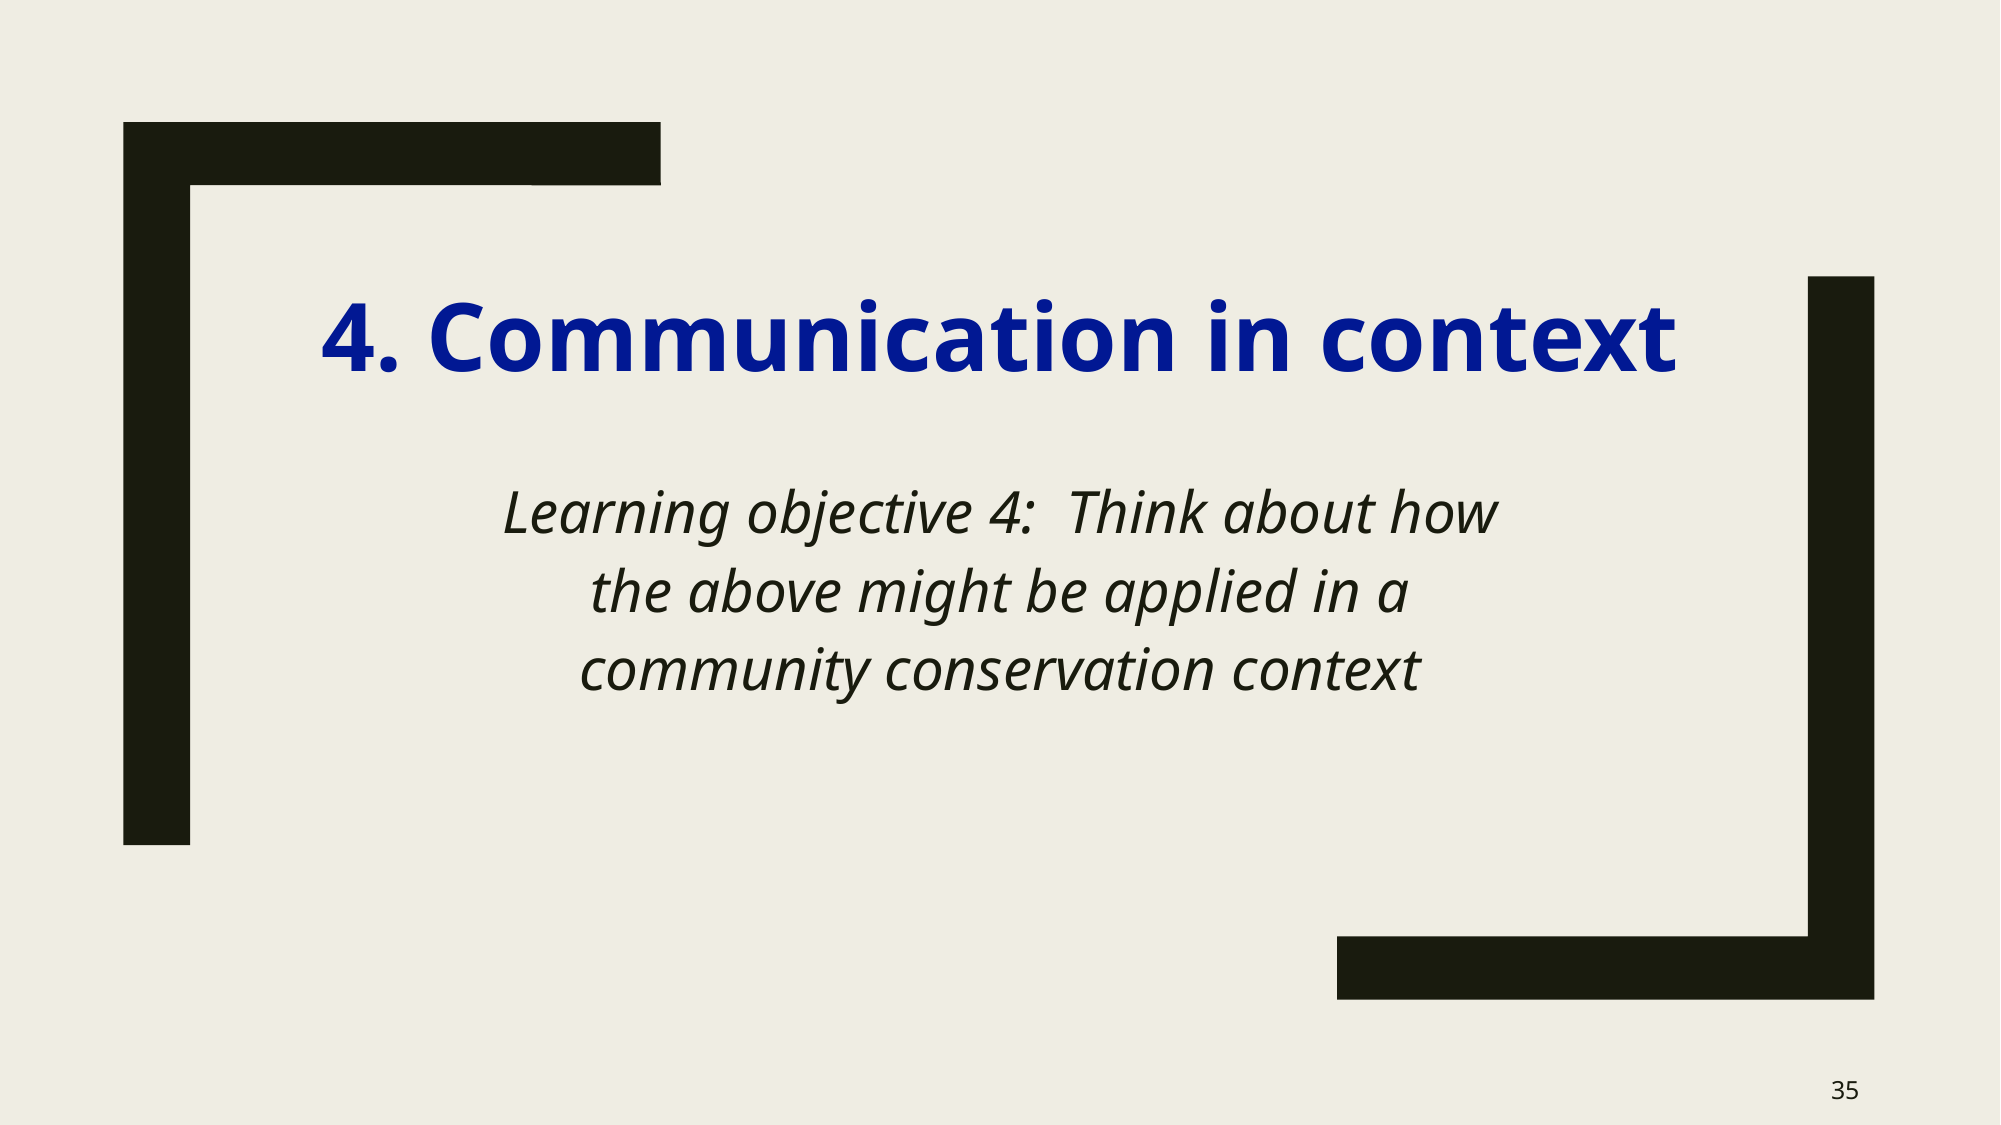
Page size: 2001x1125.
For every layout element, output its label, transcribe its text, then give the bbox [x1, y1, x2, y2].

title 4. Communication in context [277, 211, 1723, 399]
subtitle Learning objective 4: Think about how the above might be applied in a community conservation context [439, 459, 1561, 638]
slide_number 35 [1612, 1058, 1875, 1125]
